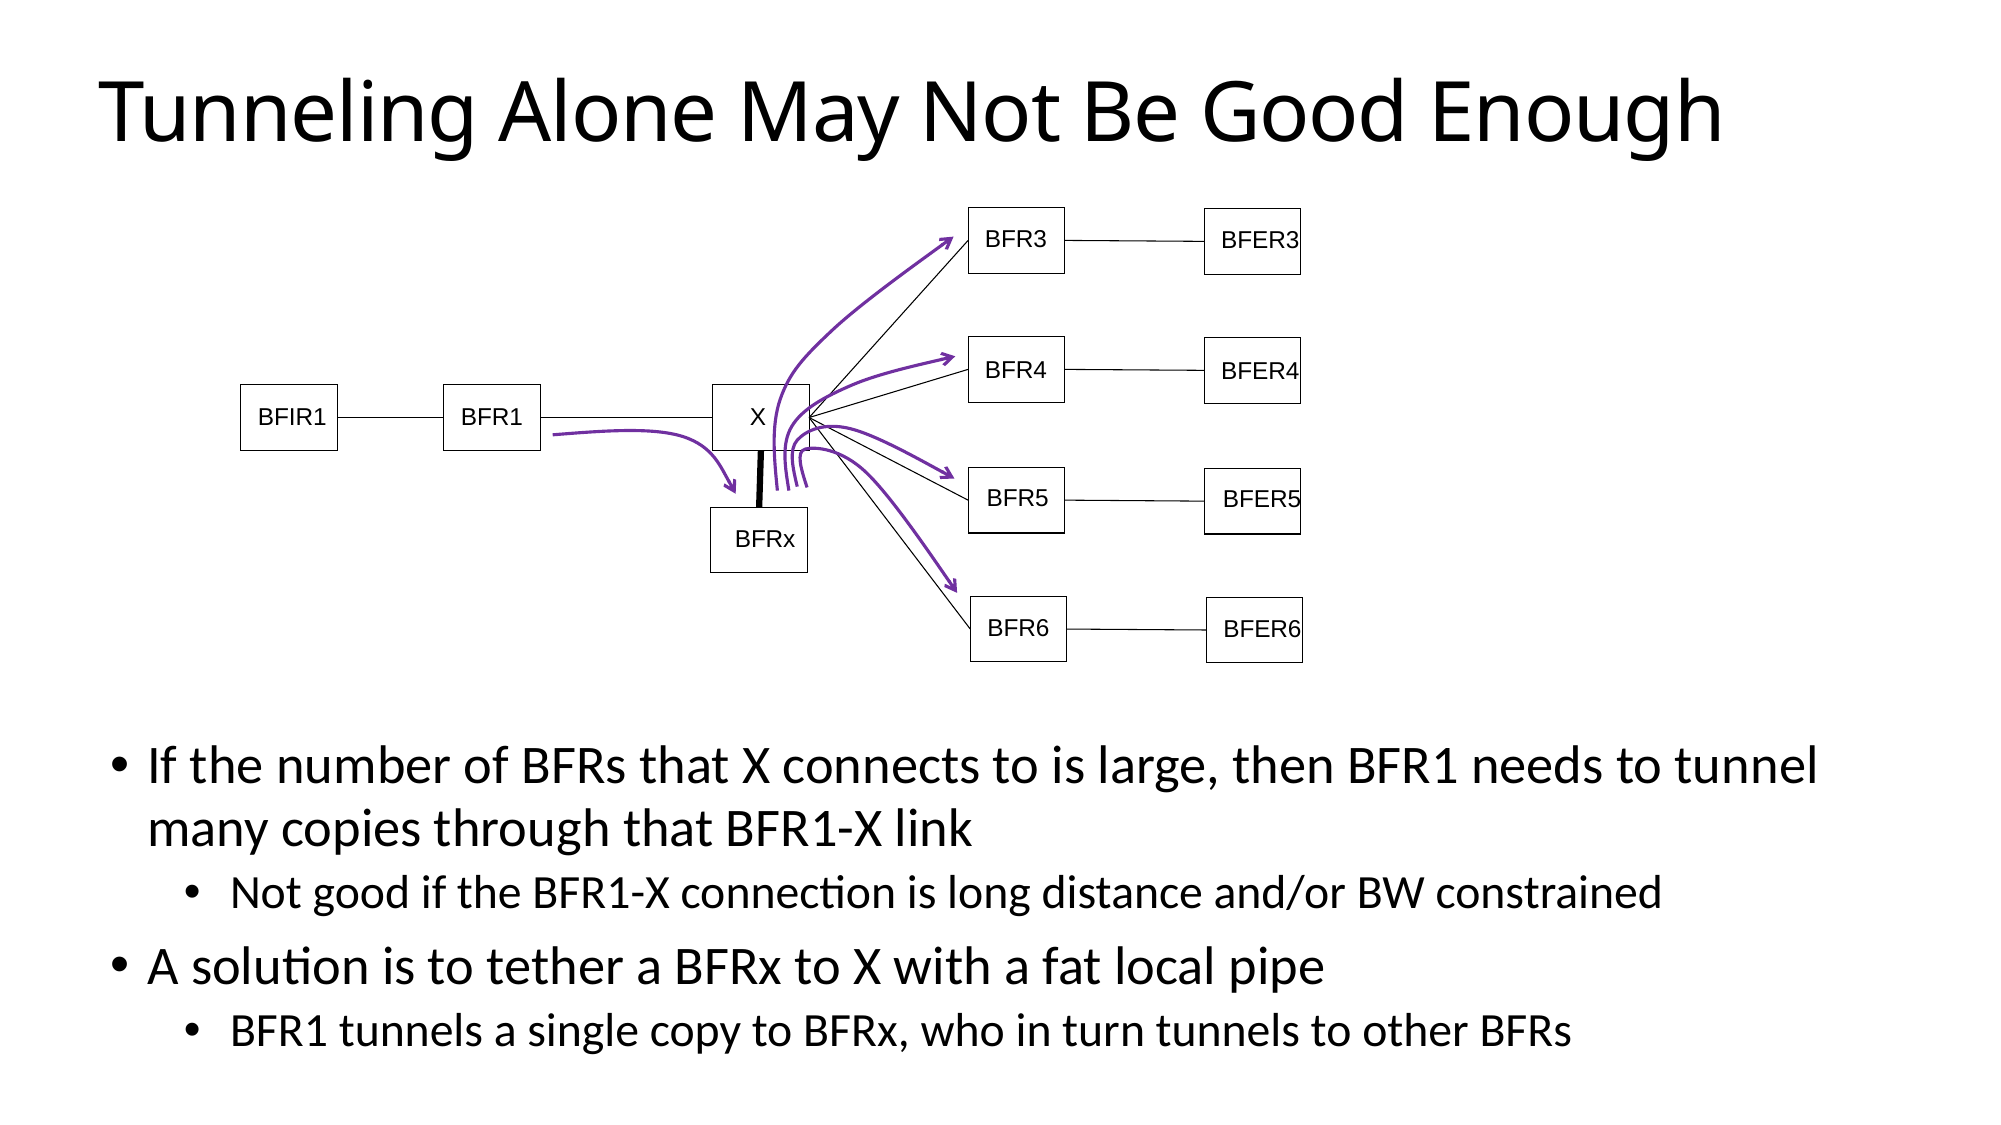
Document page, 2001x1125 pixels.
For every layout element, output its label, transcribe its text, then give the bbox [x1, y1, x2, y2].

text_box [791, 430, 809, 487]
text_box BFRx [721, 523, 802, 556]
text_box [809, 240, 969, 369]
list If the number of BFRs that X connects to is large, then BFR1 needs to tunnel many copies through that BFR1-X link Not good if the BFR1-X connection is long distance and/or BW constrained A solution is to tether a BFRx to X with a fat local pipe BFR1 tunnels a single copy to BFRx, who in turn tunnels to other BFRs [95, 726, 1896, 1067]
text_box X [723, 401, 773, 434]
text_box [968, 207, 1065, 274]
text_box BFER4 [1214, 355, 1306, 388]
text_box BFR1 [454, 401, 530, 434]
text_box [969, 336, 1065, 403]
text_box [1206, 597, 1303, 663]
text_box [970, 596, 1067, 662]
text_box [552, 429, 736, 494]
text_box [773, 352, 809, 491]
text_box BFR6 [980, 612, 1056, 646]
text_box BFR4 [978, 354, 1054, 387]
text_box [1204, 337, 1301, 404]
text_box [799, 447, 809, 489]
text_box BFIR1 [251, 401, 334, 434]
text_box [1204, 468, 1301, 535]
text_box BFER3 [1214, 223, 1306, 257]
text_box [712, 384, 785, 451]
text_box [809, 417, 971, 629]
text_box [443, 384, 541, 451]
text_box BFR5 [980, 482, 1056, 516]
text_box [784, 407, 809, 491]
text_box [938, 236, 954, 240]
text_box [710, 507, 808, 573]
text_box BFER6 [1217, 613, 1309, 647]
text_box [240, 384, 338, 451]
text_box [971, 467, 1065, 534]
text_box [809, 369, 969, 417]
title Tunneling Alone May Not Be Good Enough [98, 68, 1899, 160]
text_box BFER5 [1216, 483, 1308, 517]
text_box [1204, 208, 1301, 275]
text_box BFR3 [978, 223, 1054, 256]
